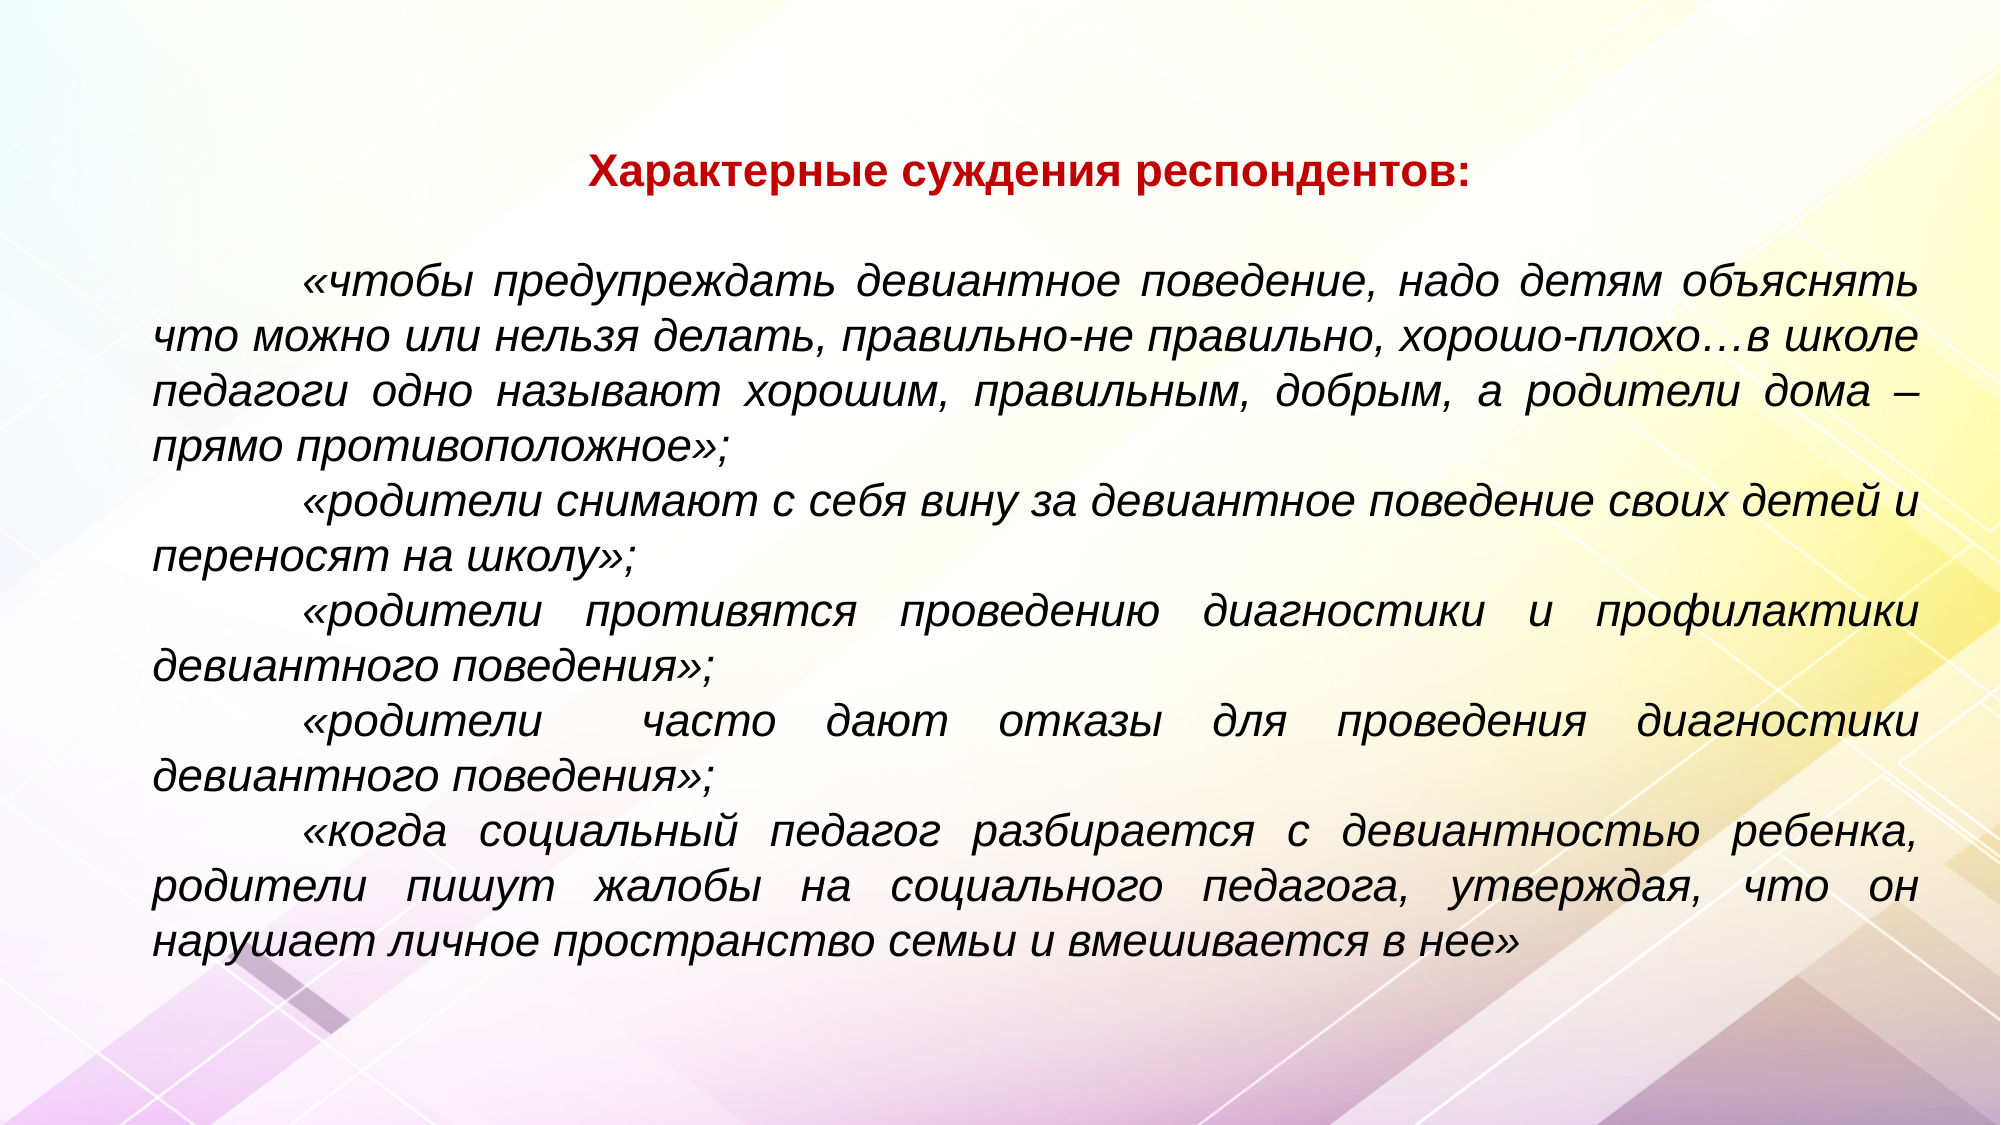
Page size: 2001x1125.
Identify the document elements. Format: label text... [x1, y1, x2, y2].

list Характерные суждения респондентов: «чтобы предупреждать девиантное поведение, надо детям объяснять что можно или нельзя делать, правильно-не правильно, хорошо-плохо…в школе педагоги одно называют хорошим, правильным, добрым, а родители дома – прямо противоположное»; «родители снимают с себя вину за девиантное поведение своих детей и переносят на школу»; «родители противятся проведению диагностики и профилактики девиантного поведения»; «родители часто дают отказы для проведения диагностики девиантного поведения»; «когда социальный педагог разбирается с девиантностью ребенка, родители пишут жалобы на социального педагога, утверждая, что он нарушает личное пространство семьи и вмешивается в нее» [137, 139, 1936, 1014]
picture [0, 0, 2000, 1125]
